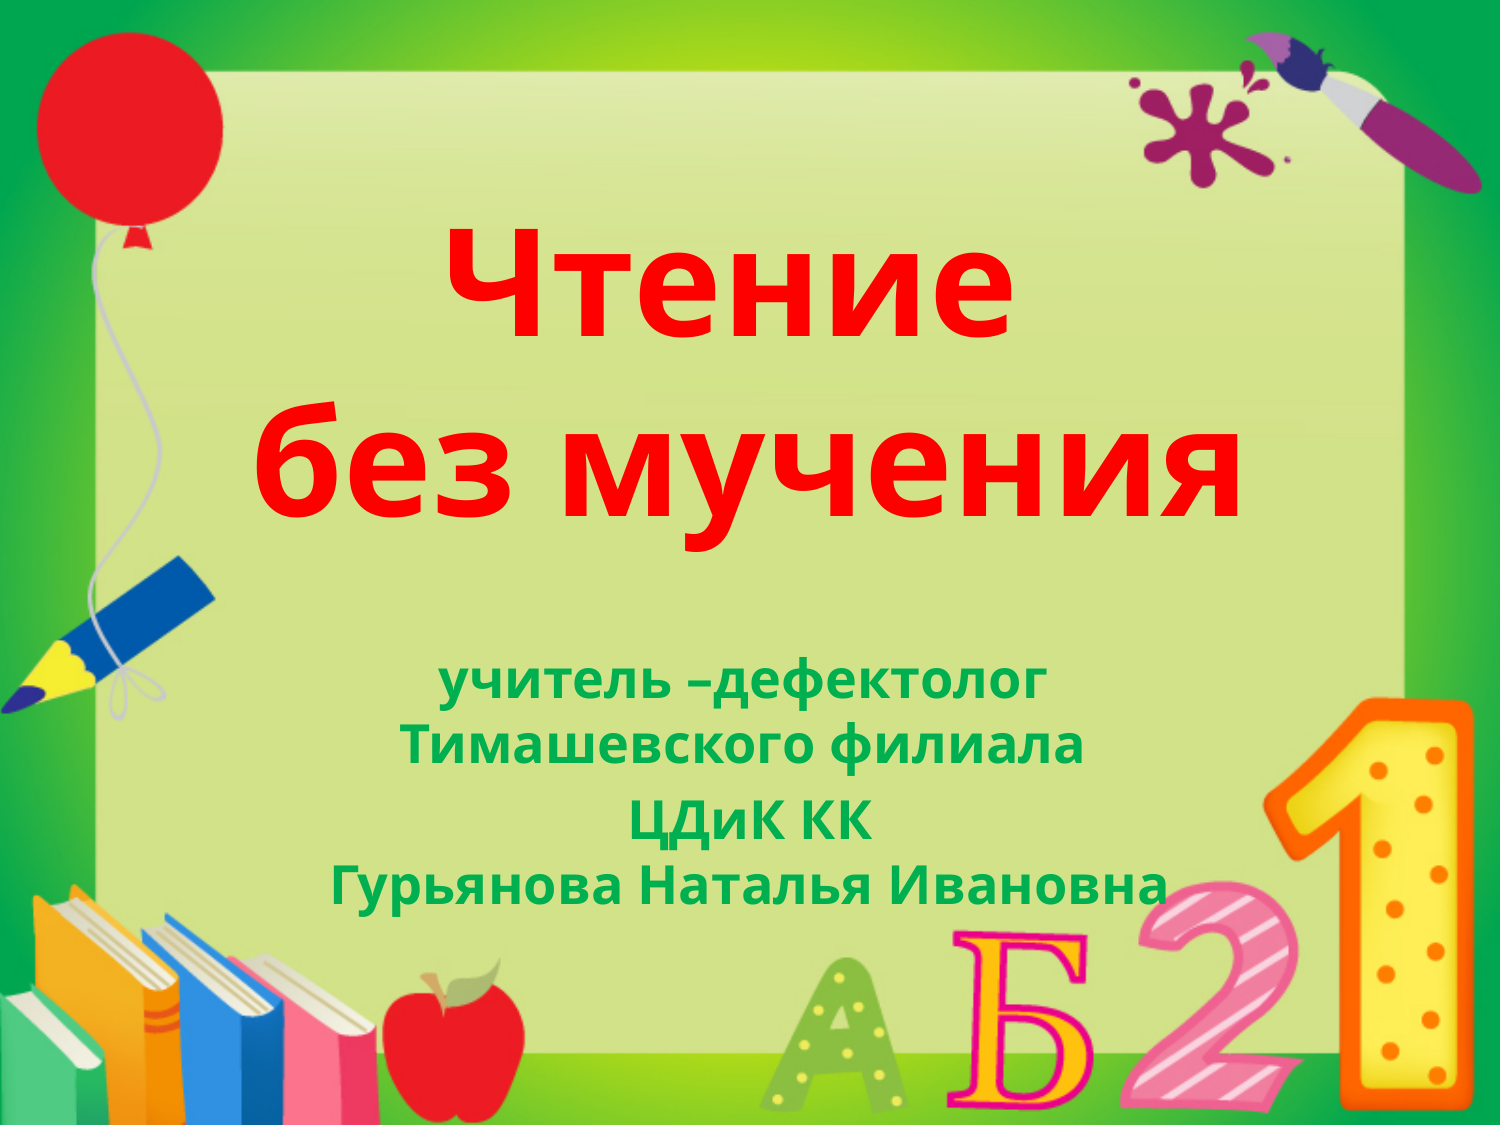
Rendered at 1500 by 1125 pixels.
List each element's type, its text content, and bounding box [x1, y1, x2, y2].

picture [0, 0, 1500, 1125]
subtitle учитель –дефектолог Тимашевского филиала ЦДиК КК Гурьянова Наталья Ивановна [225, 637, 1275, 925]
title Чтение без мучения [112, 246, 1388, 488]
